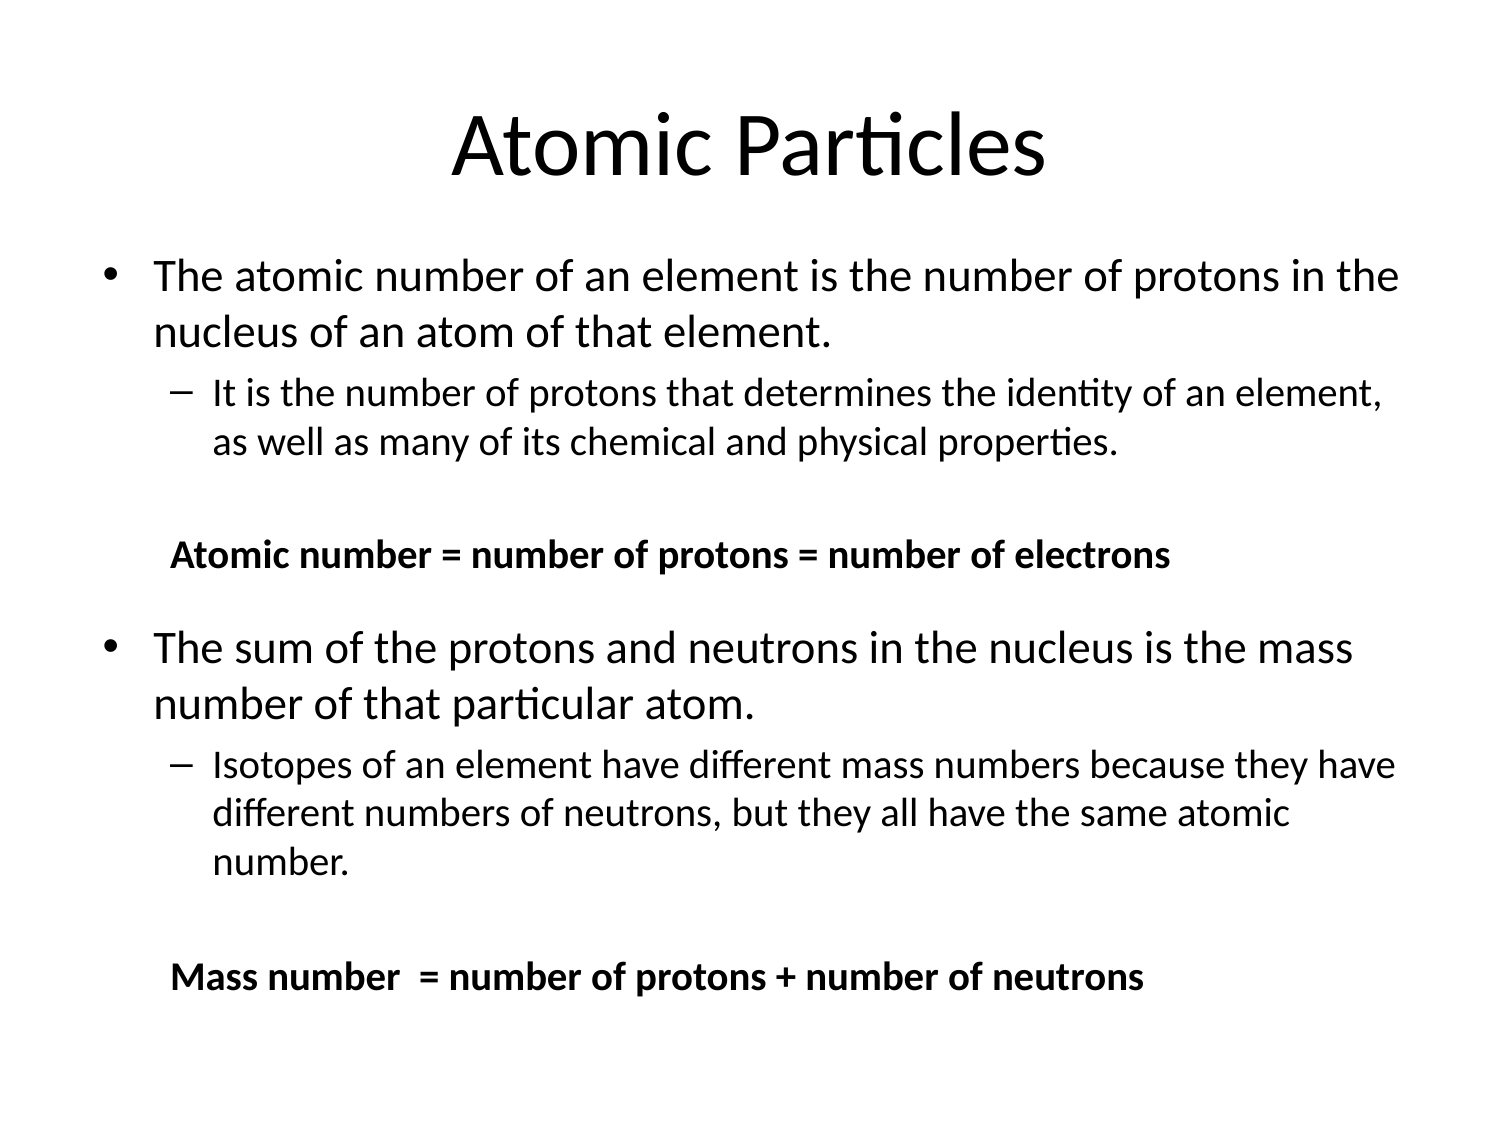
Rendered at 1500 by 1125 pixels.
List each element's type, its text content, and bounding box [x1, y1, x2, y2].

title Atomic Particles [75, 45, 1425, 233]
list The atomic number of an element is the number of protons in the nucleus of an atom of that element. It is the number of protons that determines the identity of an element, as well as many of its chemical and physical properties. Atomic number = number of protons = number of electrons The sum of the protons and neutrons in the nucleus is the mass number of that particular atom. Isotopes of an element have different mass numbers because they have different numbers of neutrons, but they all have the same atomic number. Mass number = number of protons + number of neutrons [87, 237, 1438, 1013]
